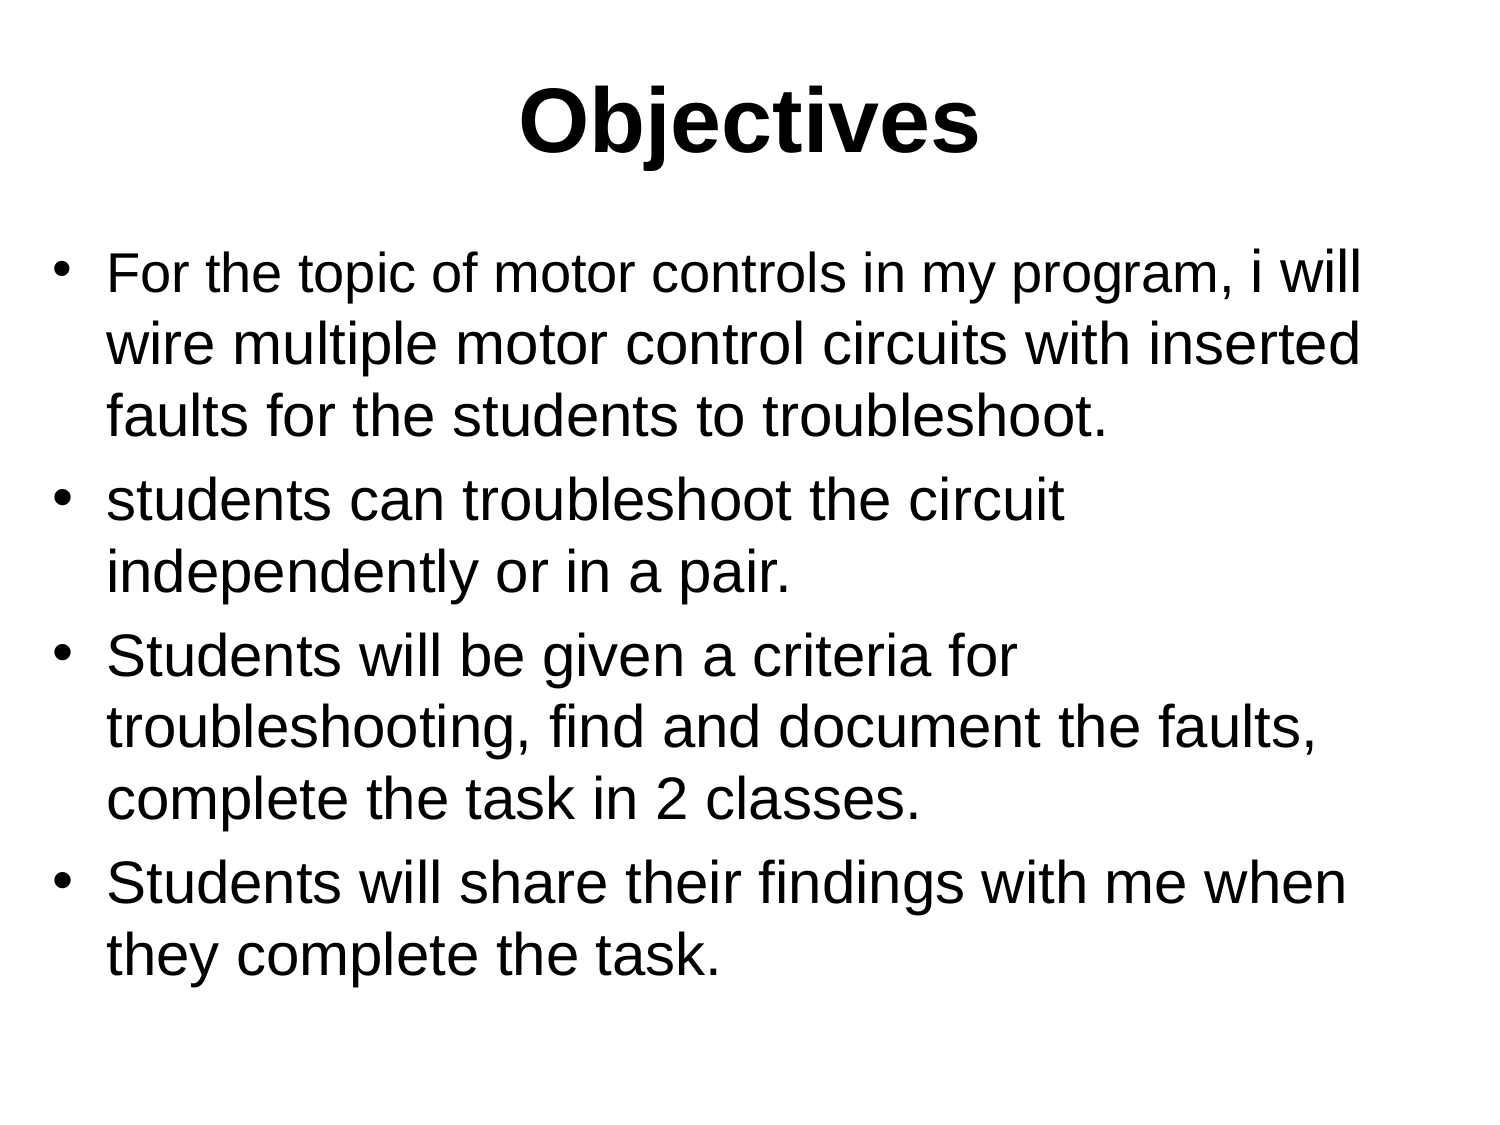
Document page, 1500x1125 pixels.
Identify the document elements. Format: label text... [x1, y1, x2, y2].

title Objectives [75, 45, 1425, 188]
list For the topic of motor controls in my program, i will wire multiple motor control circuits with inserted faults for the students to troubleshoot. students can troubleshoot the circuit independently or in a pair. Students will be given a criteria for troubleshooting, find and document the faults, complete the task in 2 classes. Students will share their findings with me when they complete the task. [37, 224, 1463, 1088]
